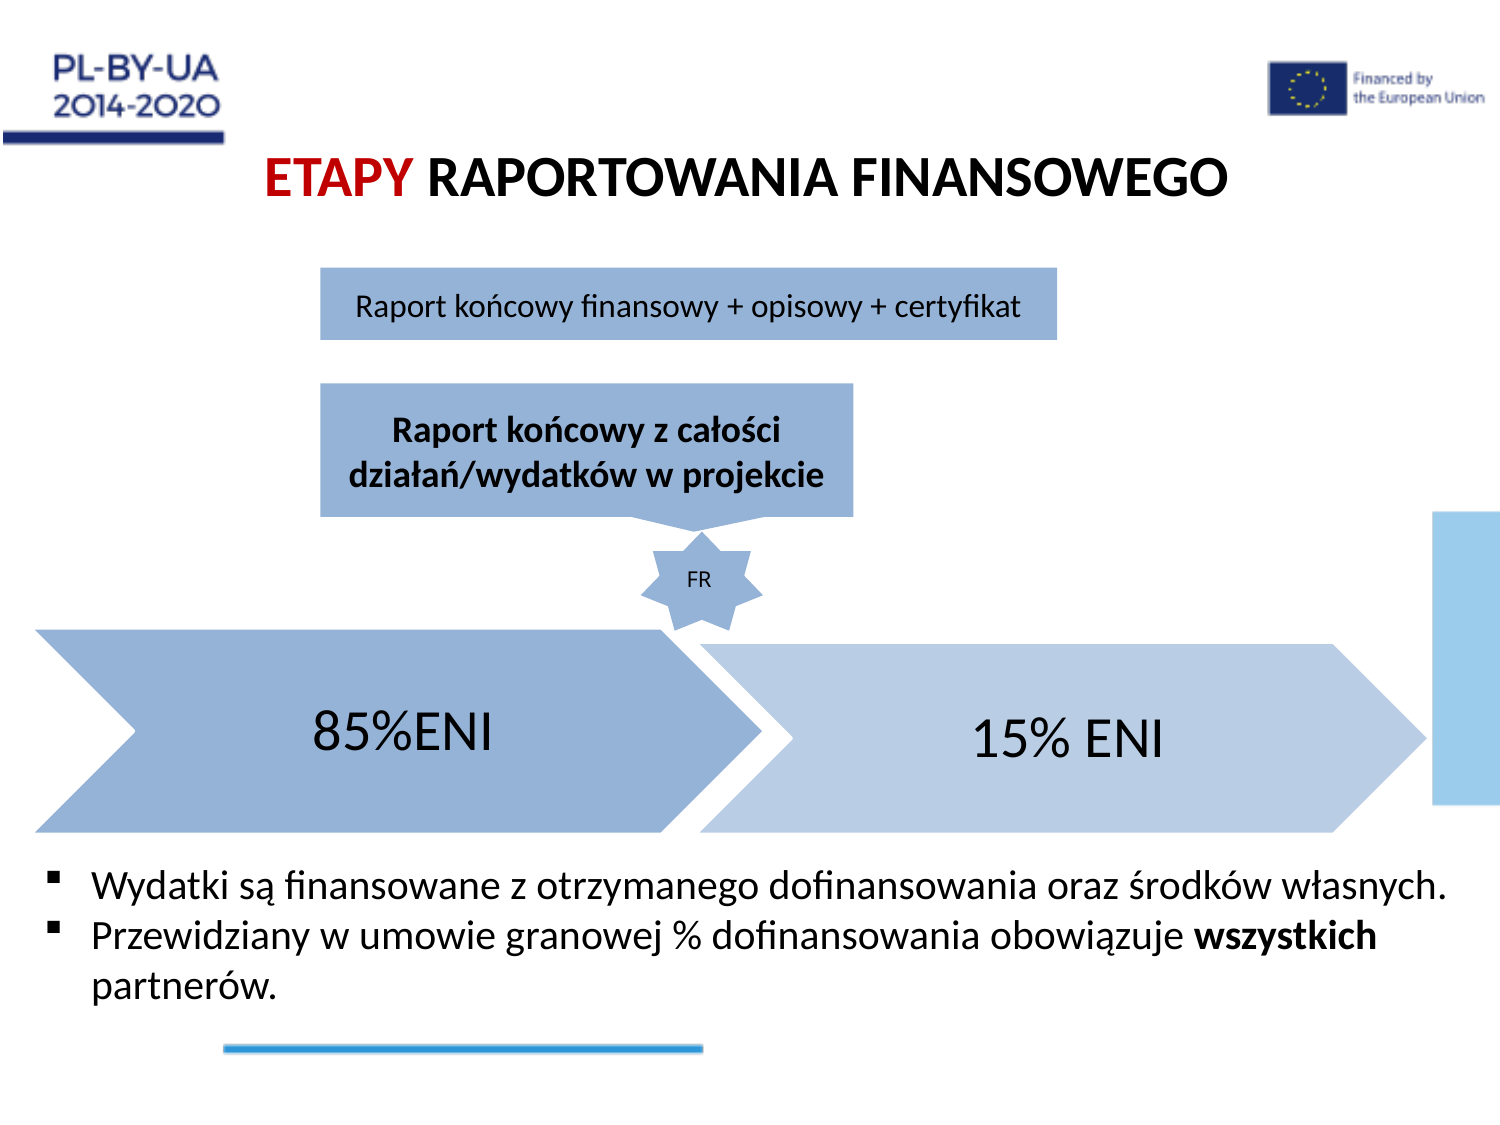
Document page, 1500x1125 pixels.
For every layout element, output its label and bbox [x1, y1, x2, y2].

text_box [29, 580, 1431, 835]
picture [3, 5, 1500, 1125]
